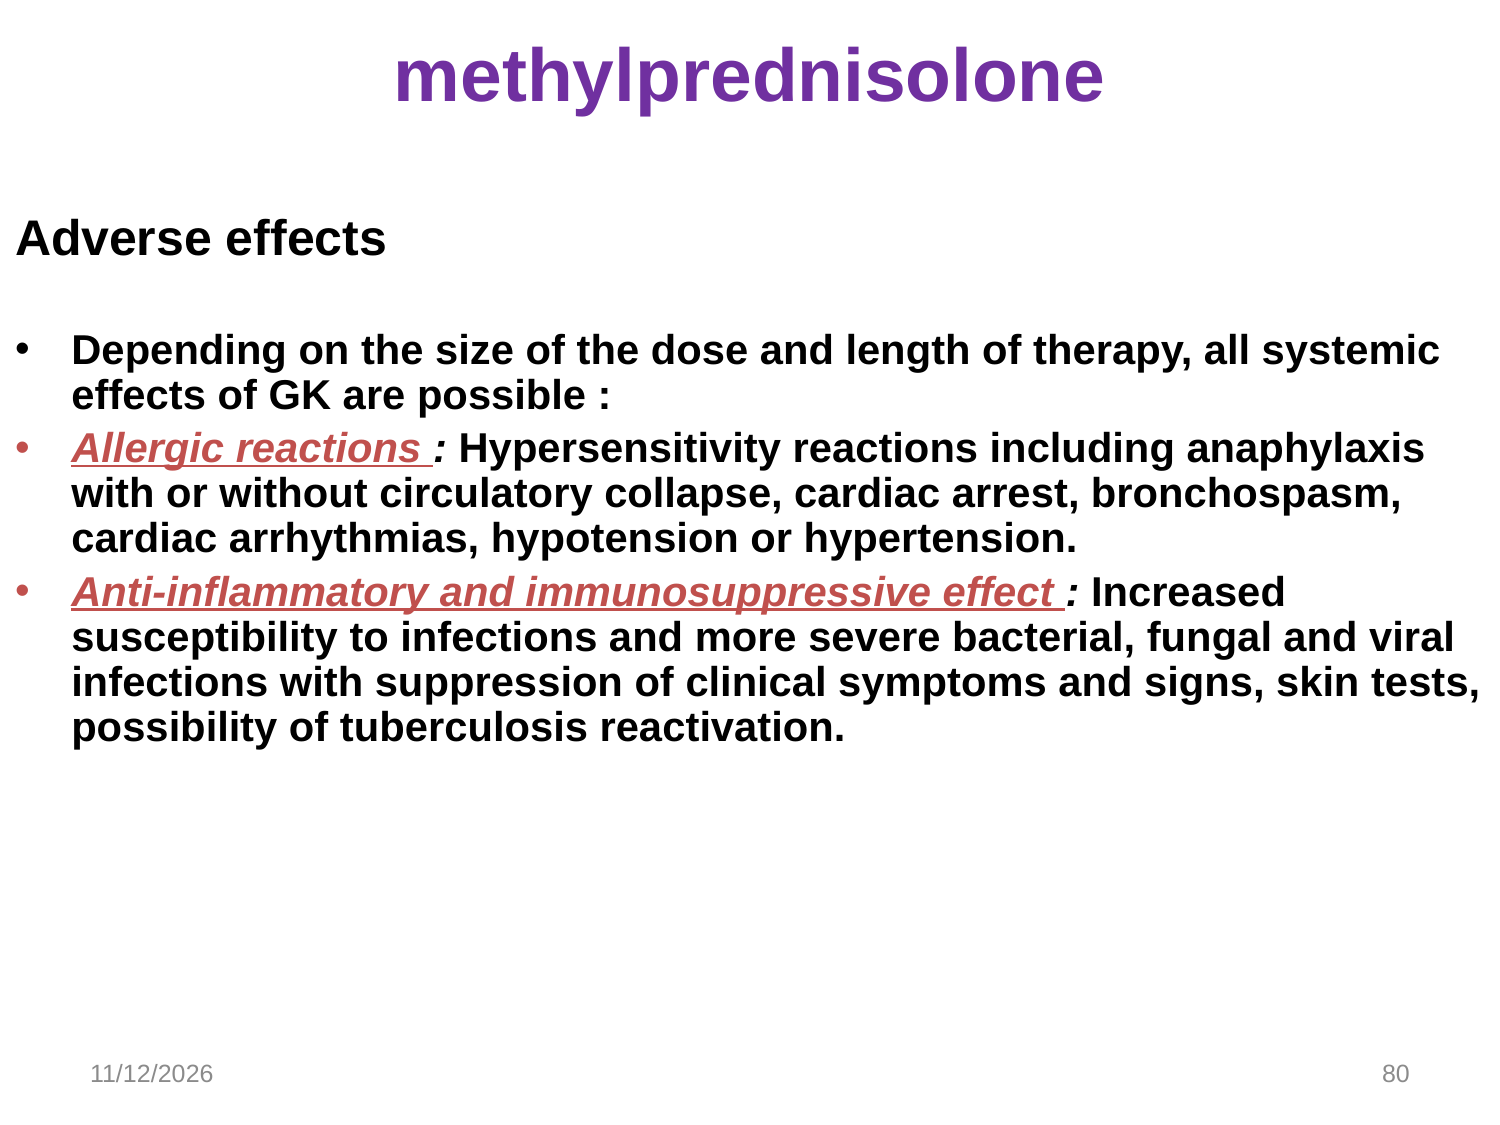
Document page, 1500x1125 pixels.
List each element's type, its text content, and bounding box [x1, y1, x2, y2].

slide_number 80 [1074, 1042, 1425, 1103]
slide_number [75, 1042, 425, 1103]
title methylprednisolone [0, 0, 1500, 144]
list Adverse effects Depending on the size of the dose and length of therapy, all systemic effects of GK are possible : Allergic reactions : Hypersensitivity reactions including anaphylaxis with or without circulatory collapse, cardiac arrest, bronchospasm, cardiac arrhythmias, hypotension or hypertension. Anti-inflammatory and immunosuppressive effect : Increased susceptibility to infections and more severe bacterial, fungal and viral infections with suppression of clinical symptoms and signs, skin tests, possibility of tuberculosis reactivation. [0, 204, 1500, 1006]
